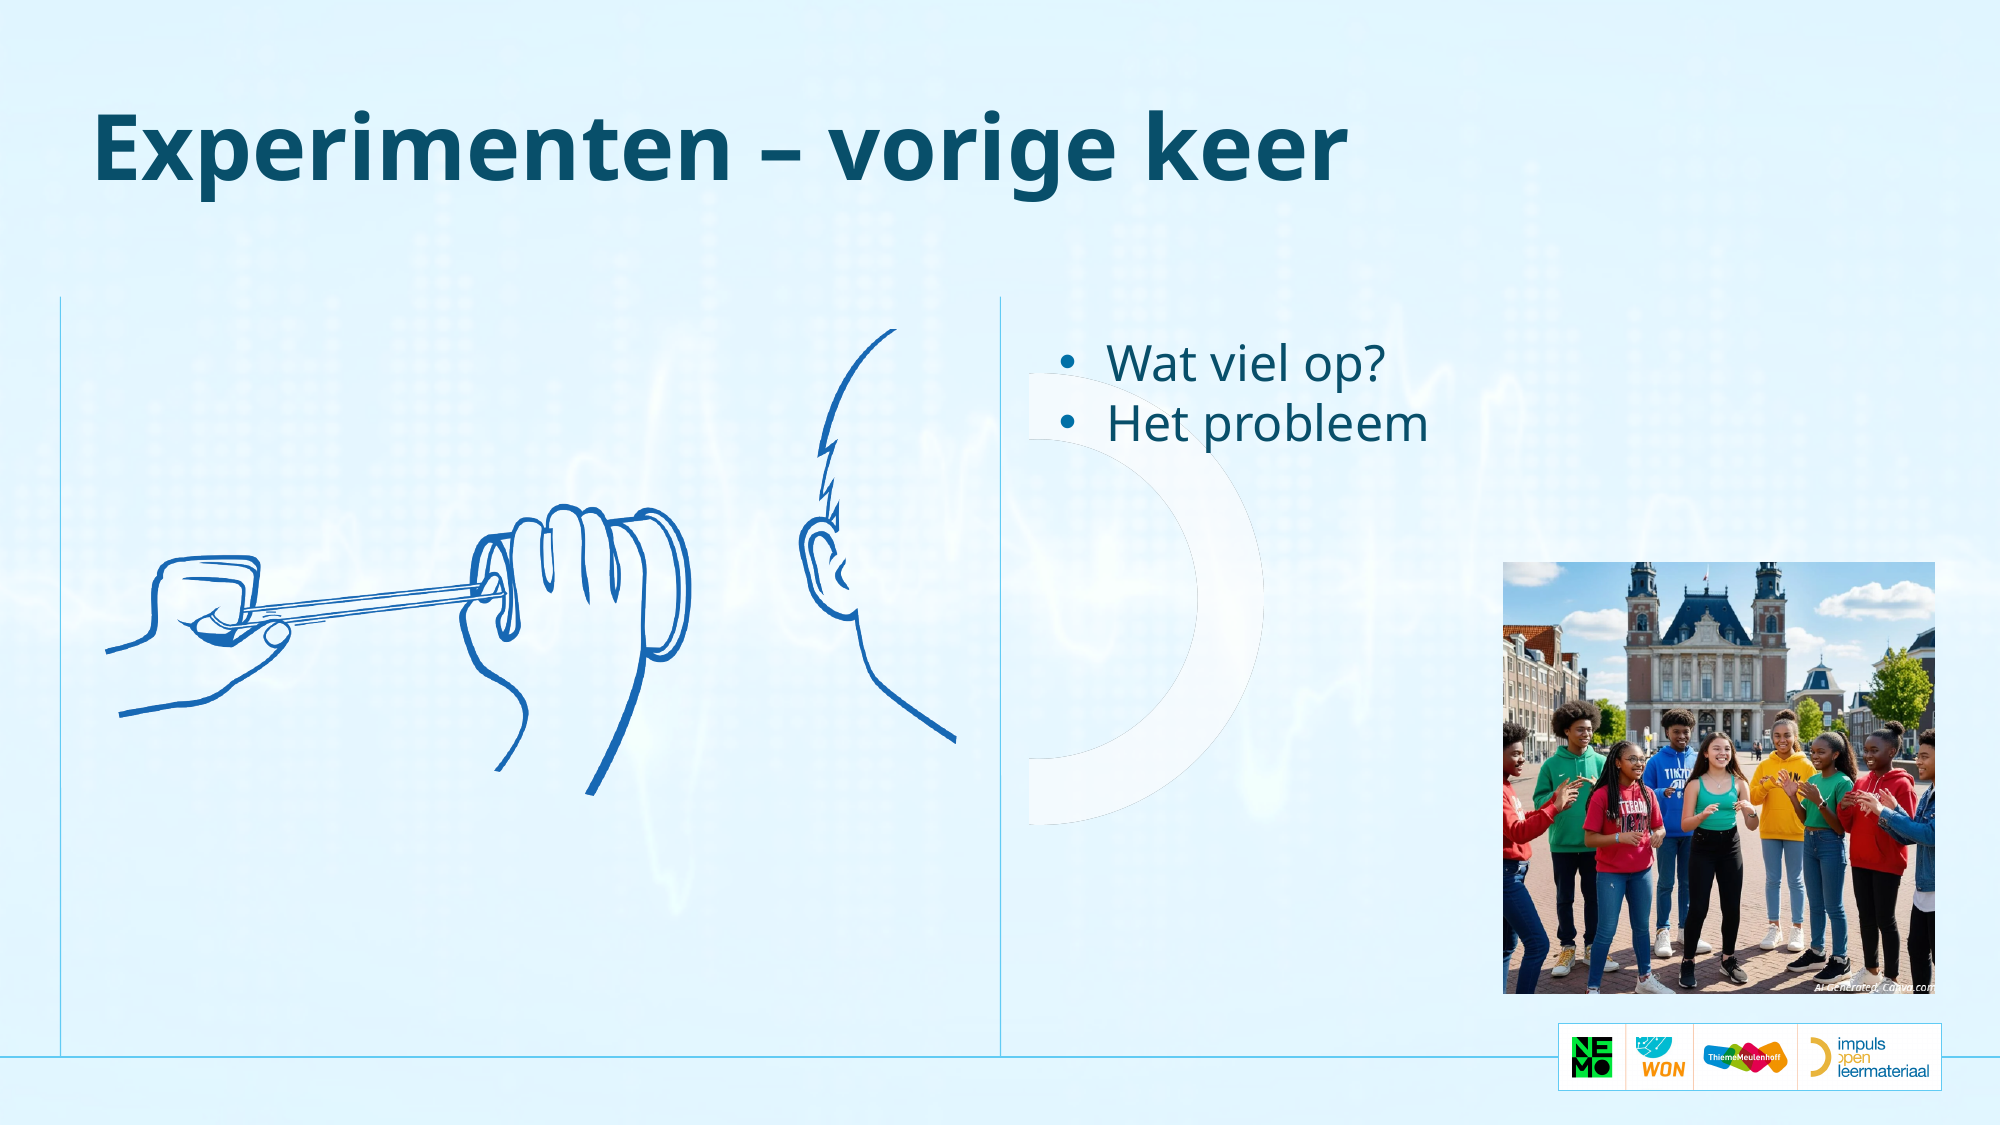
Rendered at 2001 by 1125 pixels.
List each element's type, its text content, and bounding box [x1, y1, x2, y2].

list Wat viel op? Het probleem [1029, 301, 1910, 563]
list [90, 329, 971, 796]
picture [1503, 562, 1935, 994]
picture [1559, 1024, 1941, 1090]
title Experimenten – vorige keer [90, 89, 1910, 247]
